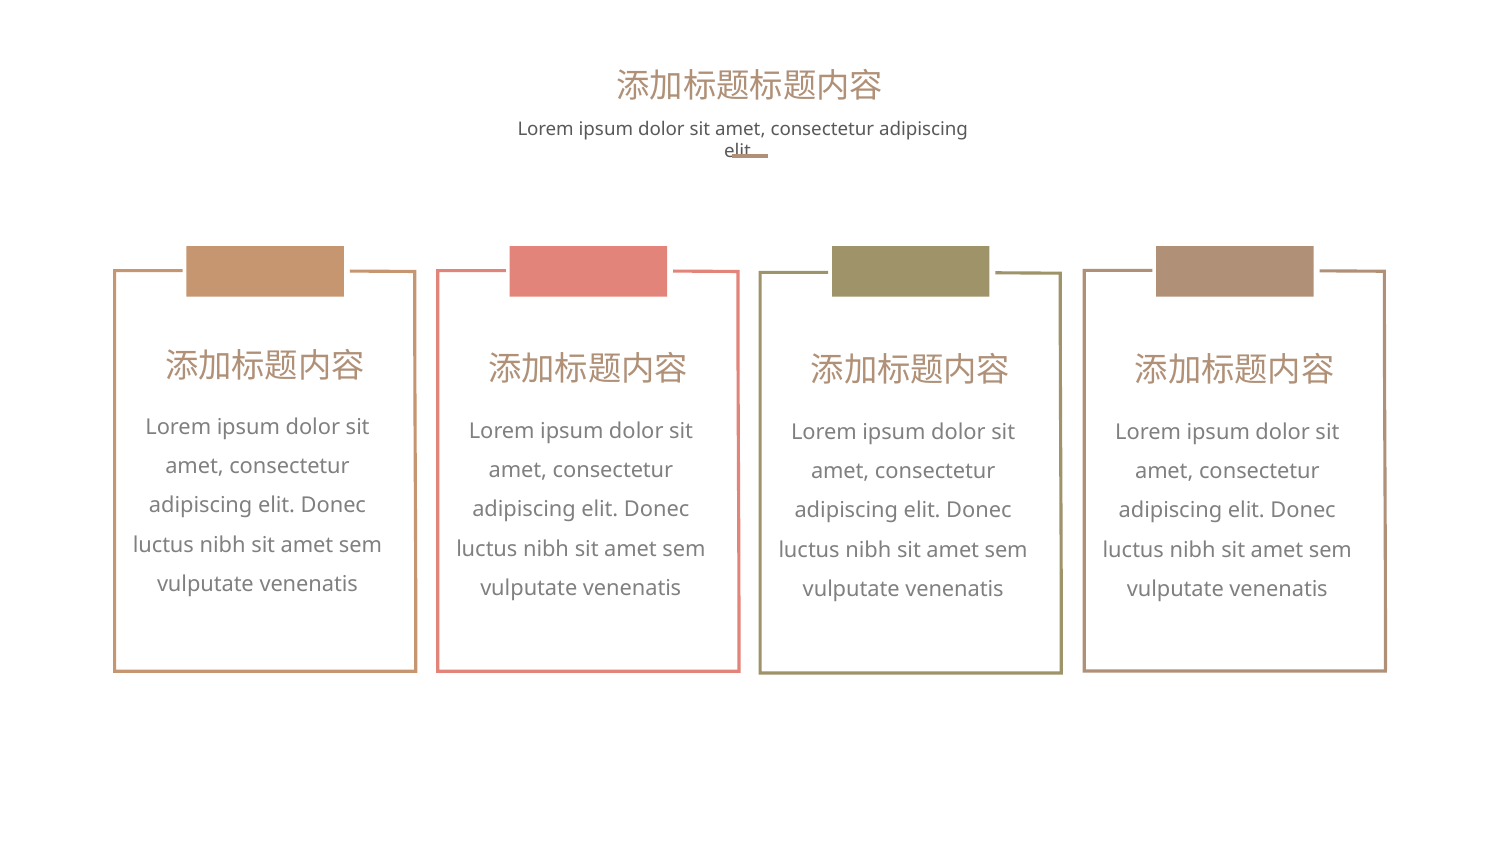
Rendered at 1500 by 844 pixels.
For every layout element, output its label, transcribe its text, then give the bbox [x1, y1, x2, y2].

text_box 添加标题内容 [473, 340, 703, 395]
text_box 添加标题标题内容 [602, 56, 898, 109]
text_box Lorem ipsum dolor sit amet, consectetur adipiscing elit. Donec luctus nibh sit amet sem vulputate venenatis [1094, 396, 1376, 609]
text_box [509, 245, 668, 298]
text_box Lorem ipsum dolor sit amet, consectetur adipiscing elit. Donec luctus nibh sit amet sem vulputate venenatis [447, 395, 729, 608]
text_box 添加标题内容 [150, 336, 380, 391]
text_box [759, 271, 1063, 675]
text_box Lorem ipsum dolor sit amet, consectetur adipiscing elit. Donec luctus nibh sit amet sem vulputate venenatis [770, 396, 1052, 609]
text_box Lorem ipsum dolor sit amet, consectetur adipiscing elit. [501, 109, 999, 169]
text_box [831, 245, 990, 298]
text_box Lorem ipsum dolor sit amet, consectetur adipiscing elit. Donec luctus nibh sit amet sem vulputate venenatis [124, 391, 406, 604]
text_box [1083, 269, 1387, 673]
text_box [185, 245, 345, 298]
text_box 添加标题内容 [796, 341, 1026, 396]
text_box [113, 269, 417, 673]
text_box 添加标题内容 [1120, 341, 1350, 396]
text_box [1155, 245, 1315, 298]
text_box [436, 269, 741, 673]
